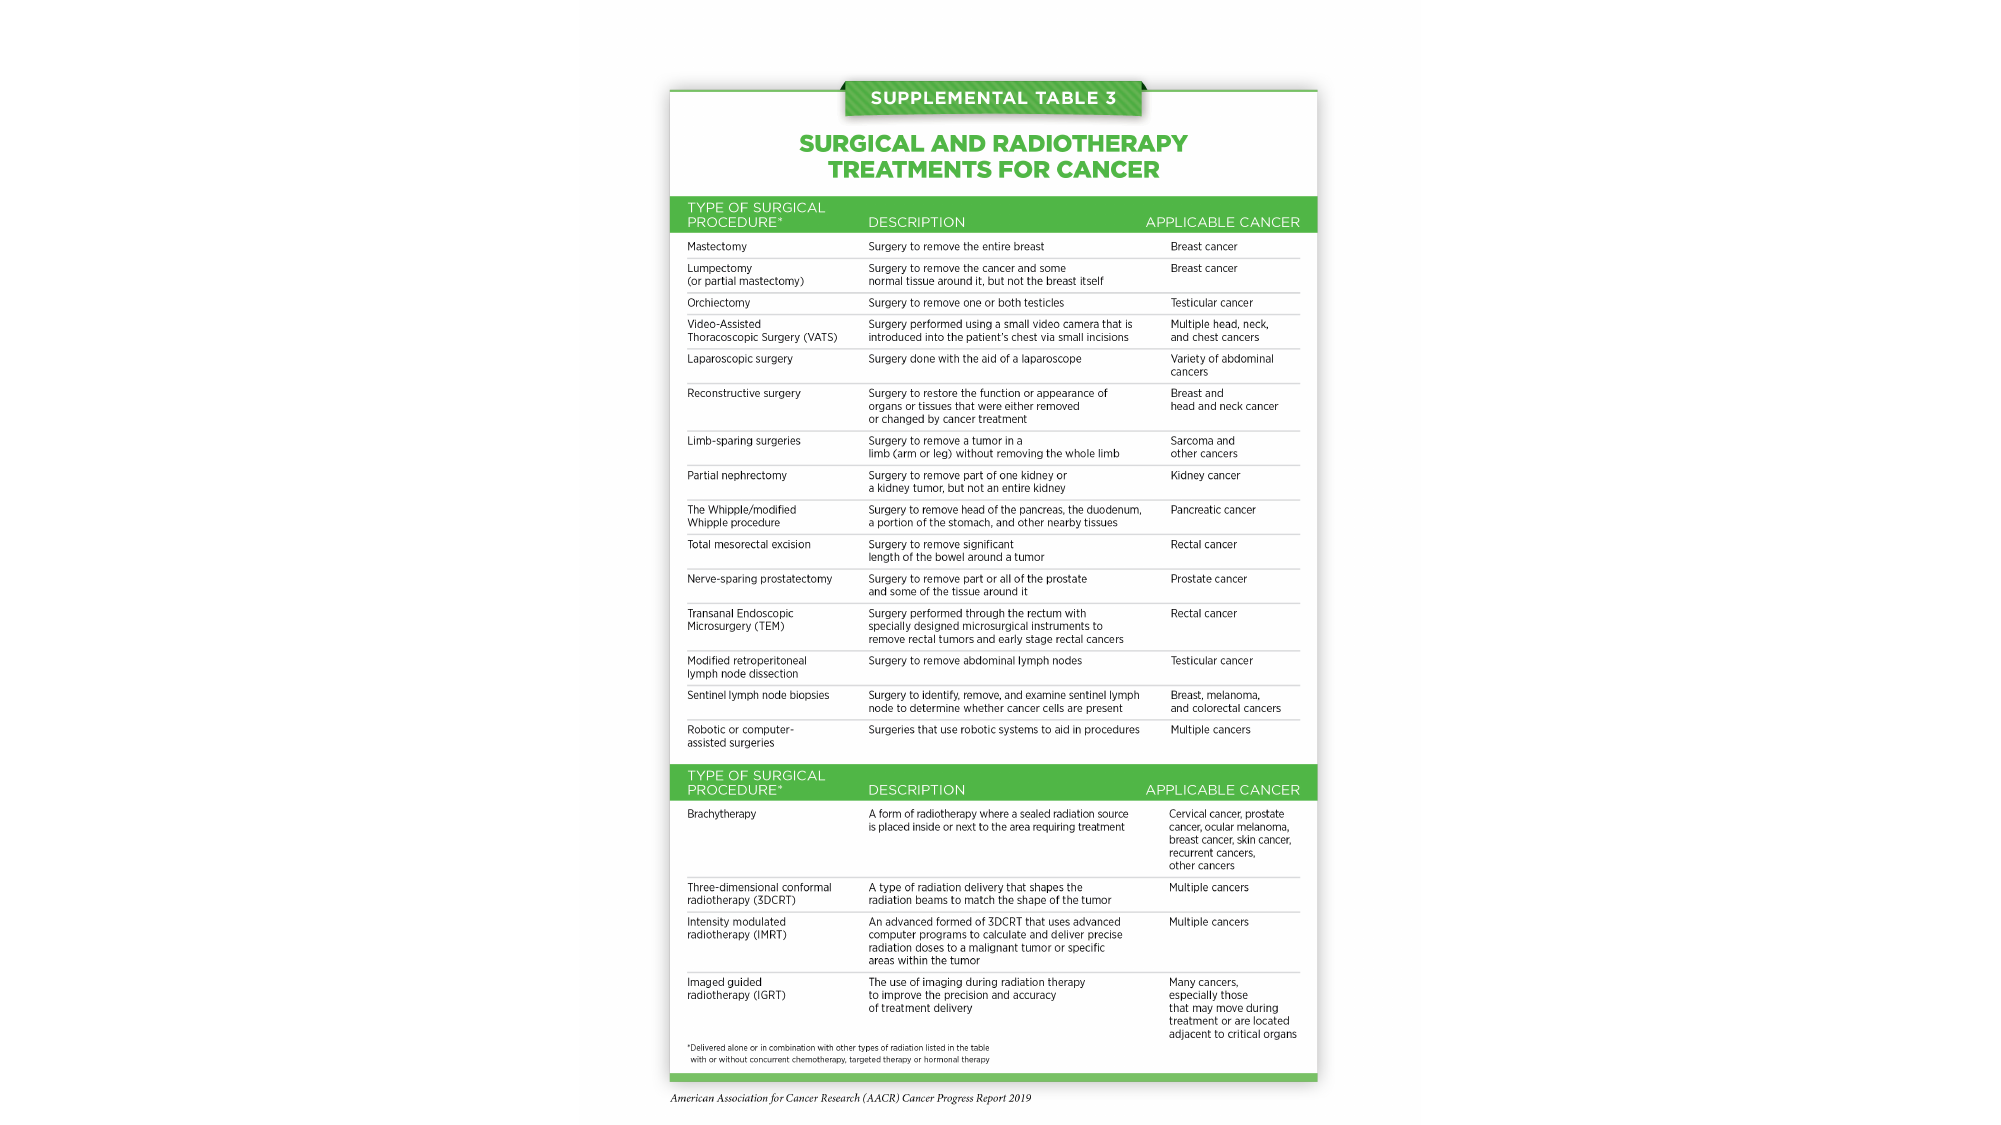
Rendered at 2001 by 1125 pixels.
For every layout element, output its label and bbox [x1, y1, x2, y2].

picture [579, 0, 1421, 1125]
